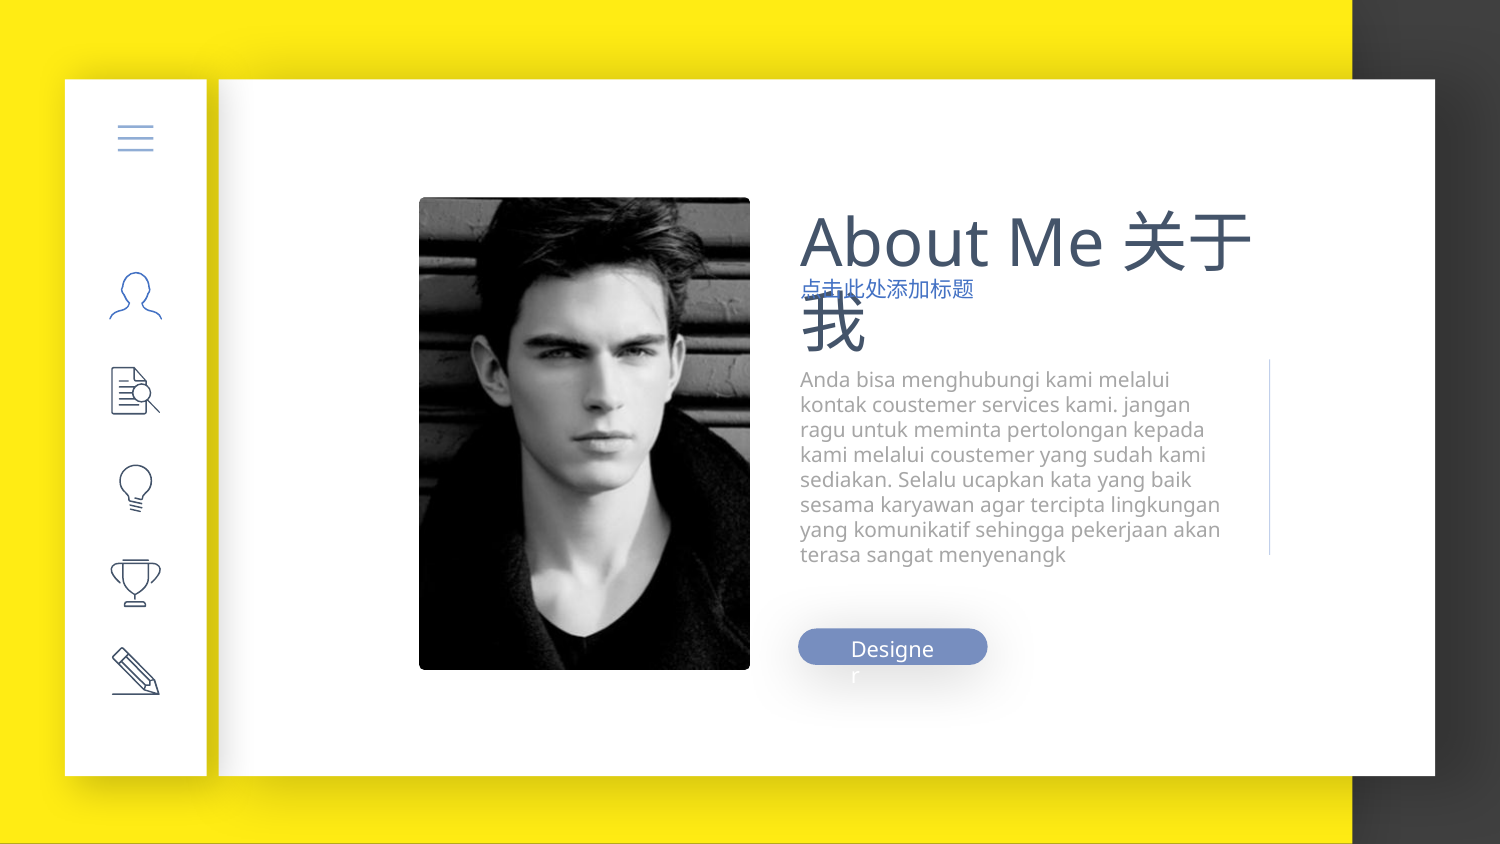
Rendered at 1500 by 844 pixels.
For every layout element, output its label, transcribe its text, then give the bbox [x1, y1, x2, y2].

text_box [109, 271, 162, 320]
text_box About Me关于我 [785, 192, 1294, 276]
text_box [119, 464, 153, 513]
text_box Anda bisa menghubungi kami melalui kontak coustemer services kami. jangan ragu untuk meminta pertolongan kepada kami melalui coustemer yang sudah kami sediakan. Selalu ucapkan kata yang baik sesama karyawan agar tercipta lingkungan yang komunikatif sehingga pekerjaan akan terasa sangat menyenangk [785, 359, 1251, 574]
text_box 点击此处添加标题 [785, 268, 1170, 309]
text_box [111, 366, 161, 415]
text_box [111, 647, 160, 695]
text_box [110, 559, 162, 608]
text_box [798, 628, 988, 665]
picture [419, 197, 750, 670]
